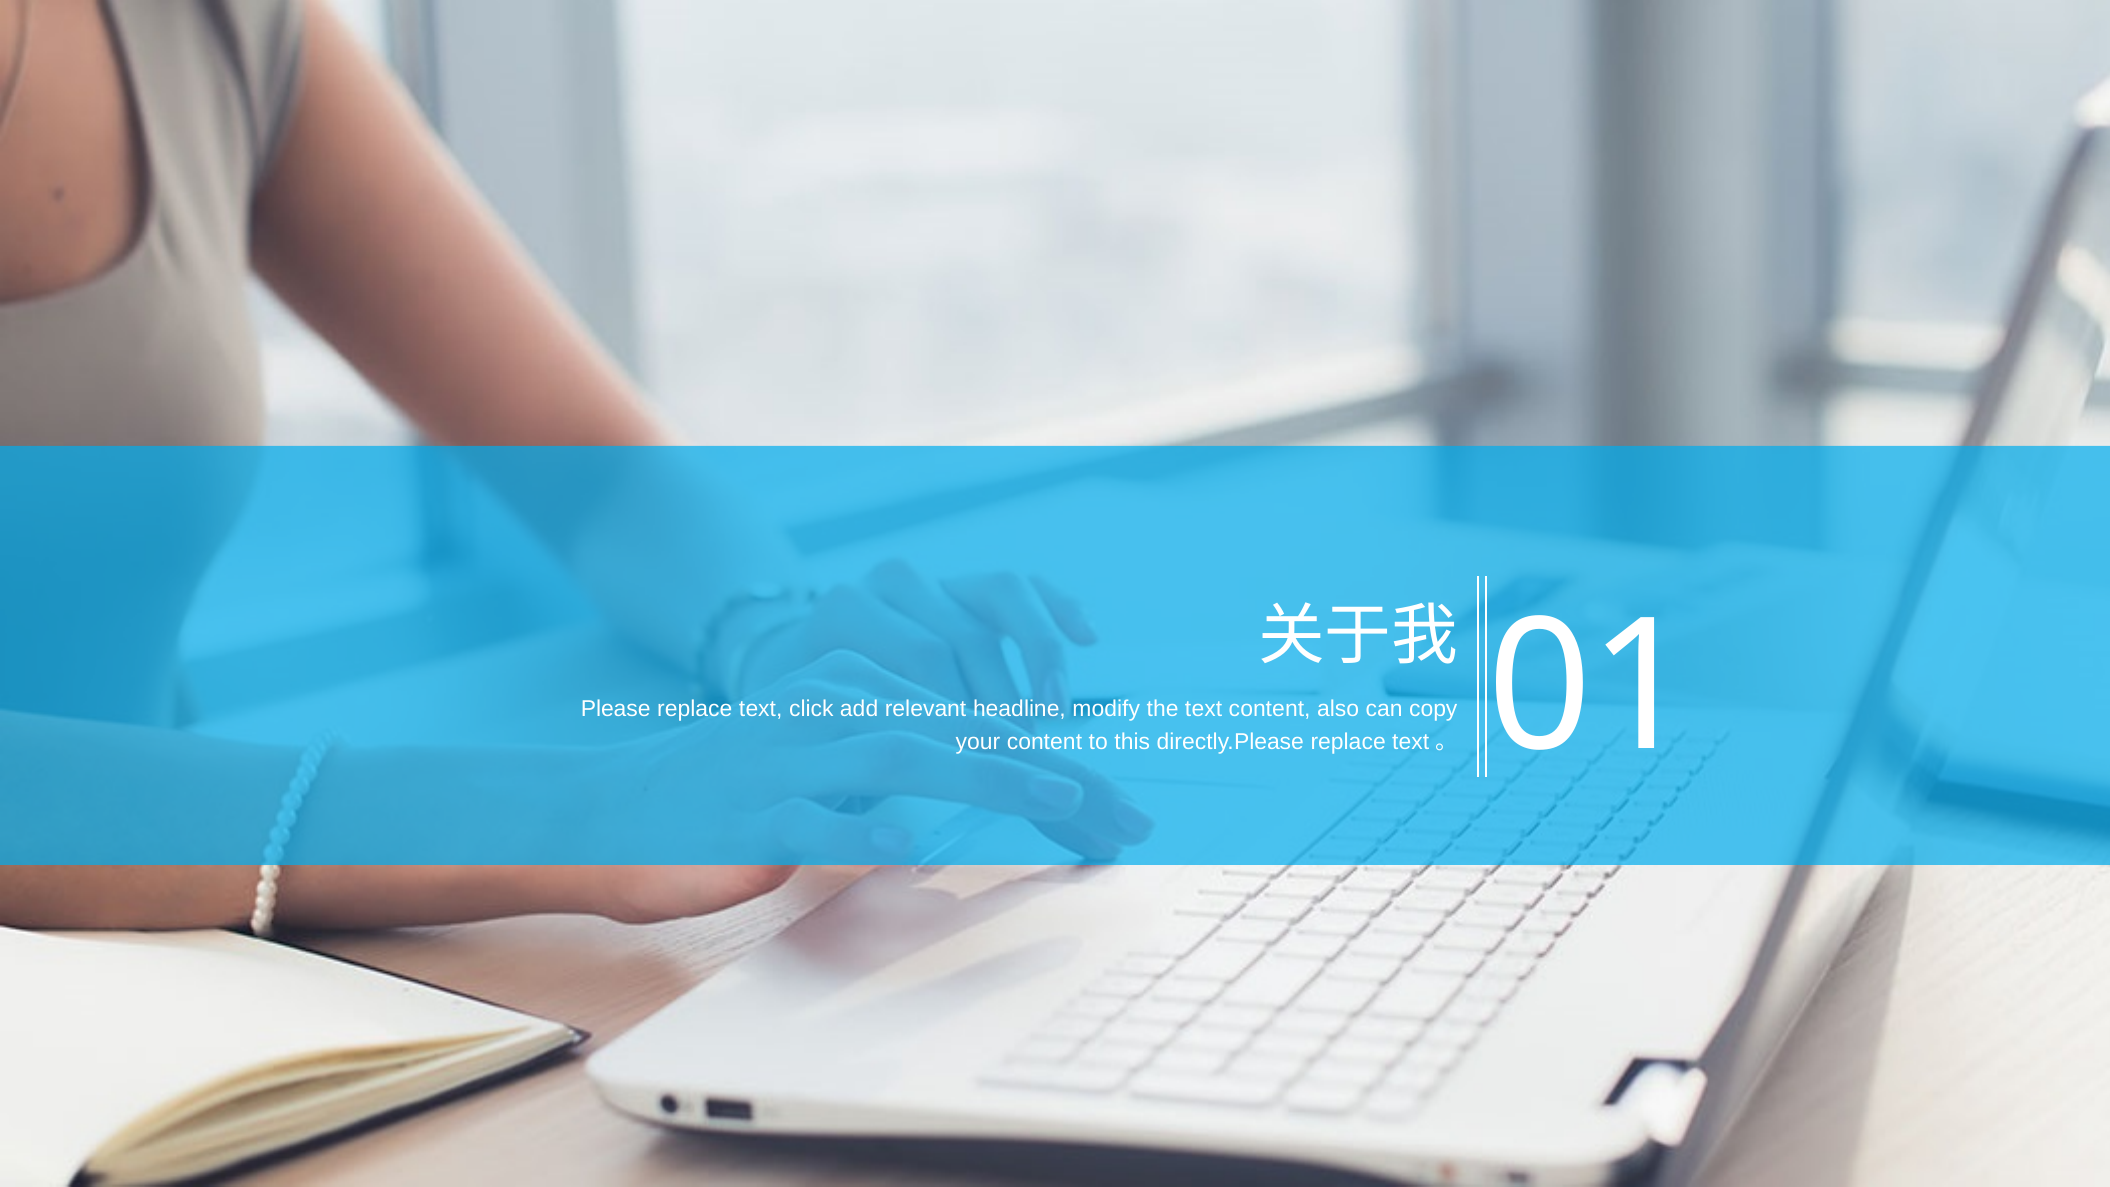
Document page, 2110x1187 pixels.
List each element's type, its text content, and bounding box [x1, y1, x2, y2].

text_box [0, 866, 2110, 1187]
text_box Please replace text, click add relevant headline, modify the text content, also can copy your content to this directly.Please replace text。 [547, 684, 1466, 758]
text_box 关于我 [1054, 588, 1466, 676]
text_box 01 [1480, 561, 1702, 789]
text_box [0, 0, 2110, 445]
text_box [0, 445, 2110, 866]
